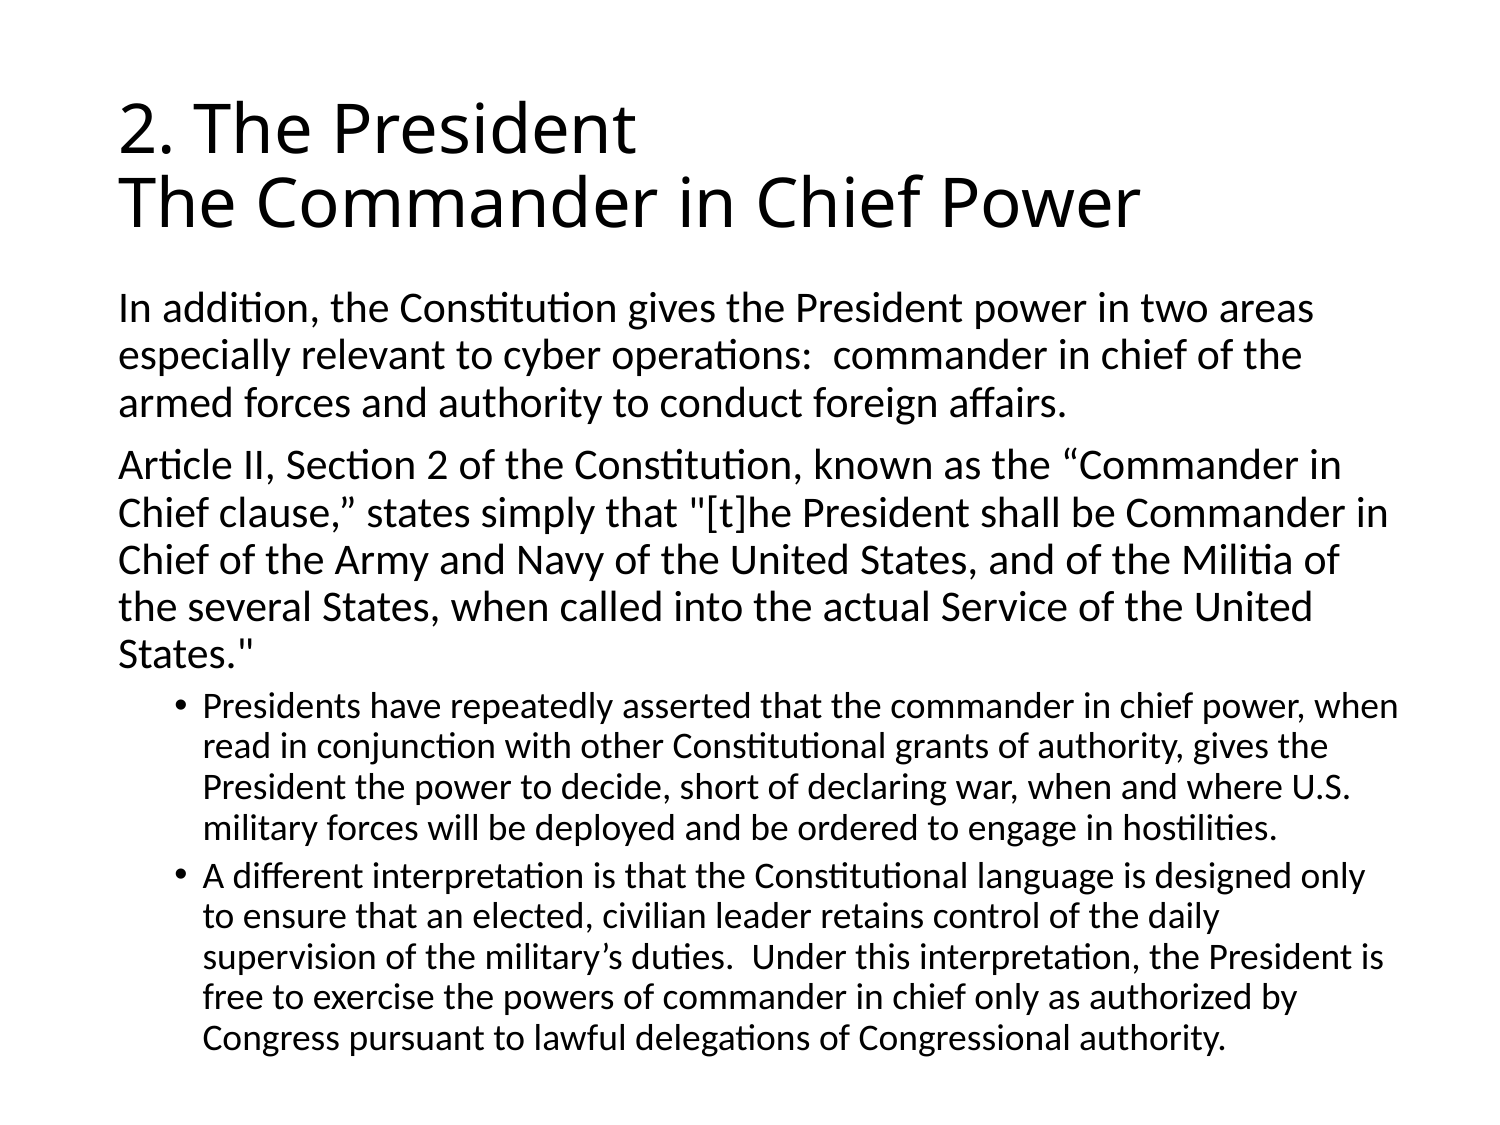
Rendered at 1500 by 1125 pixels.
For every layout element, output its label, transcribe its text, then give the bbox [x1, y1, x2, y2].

list In addition, the Constitution gives the President power in two areas especially relevant to cyber operations: commander in chief of the armed forces and authority to conduct foreign affairs. Article II, Section 2 of the Constitution, known as the “Commander in Chief clause,” states simply that "[t]he President shall be Commander in Chief of the Army and Navy of the United States, and of the Militia of the several States, when called into the actual Service of the United States." Presidents have repeatedly asserted that the commander in chief power, when read in conjunction with other Constitutional grants of authority, gives the President the power to decide, short of declaring war, when and where U.S. military forces will be deployed and be ordered to engage in hostilities. A different interpretation is that the Constitutional language is designed only to ensure that an elected, civilian leader retains control of the daily supervision of the military’s duties. Under this interpretation, the President is free to exercise the powers of commander in chief only as authorized by Congress pursuant to lawful delegations of Congressional authority. [102, 277, 1418, 992]
title 2. The President The Commander in Chief Power [102, 59, 1432, 278]
